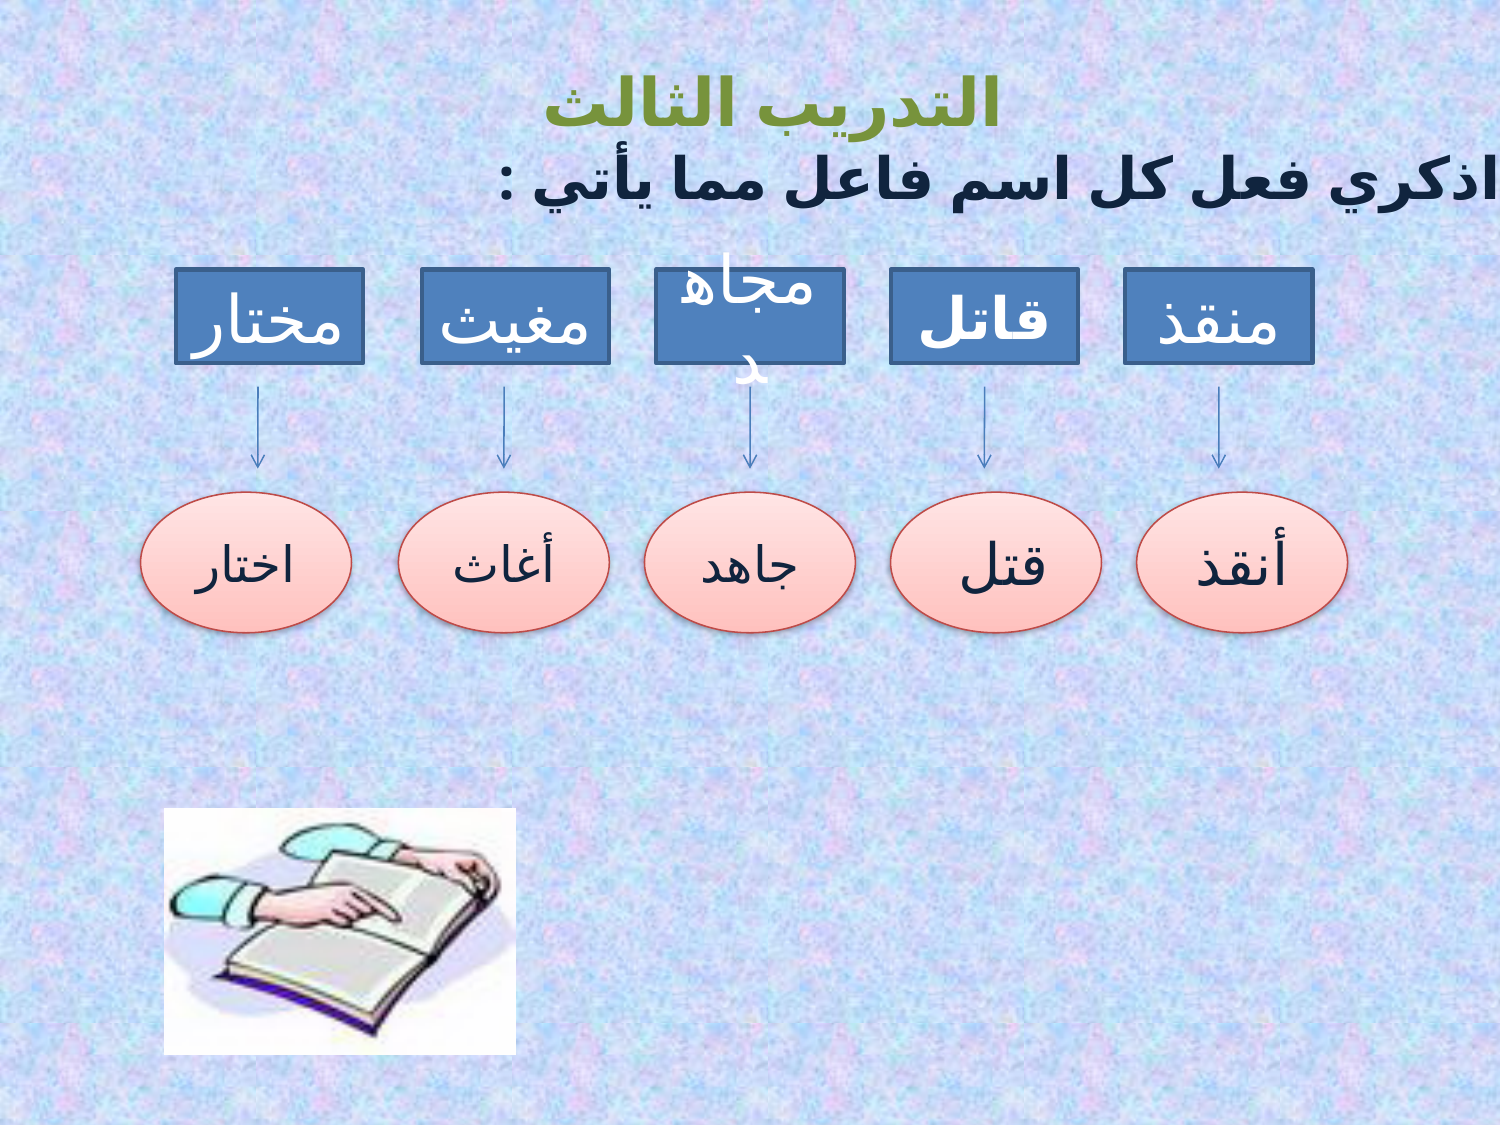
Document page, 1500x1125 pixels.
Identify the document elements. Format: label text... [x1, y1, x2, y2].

text_box منقذ [1123, 267, 1315, 365]
text_box ــ اذكري فعل كل اسم فاعل مما يأتي : [373, 103, 1500, 248]
text_box أغاث [397, 491, 611, 634]
picture [0, 0, 1500, 1125]
text_box مجاهد [654, 267, 846, 365]
text_box مغيث [420, 267, 611, 365]
text_box أنقذ [1135, 491, 1349, 634]
text_box اختار [139, 491, 353, 634]
text_box التدريب الثالث [525, 33, 1022, 103]
text_box قاتل [889, 267, 1080, 365]
text_box قتل [889, 491, 1103, 634]
text_box مختار [174, 267, 365, 365]
text_box جاهد [643, 491, 857, 634]
